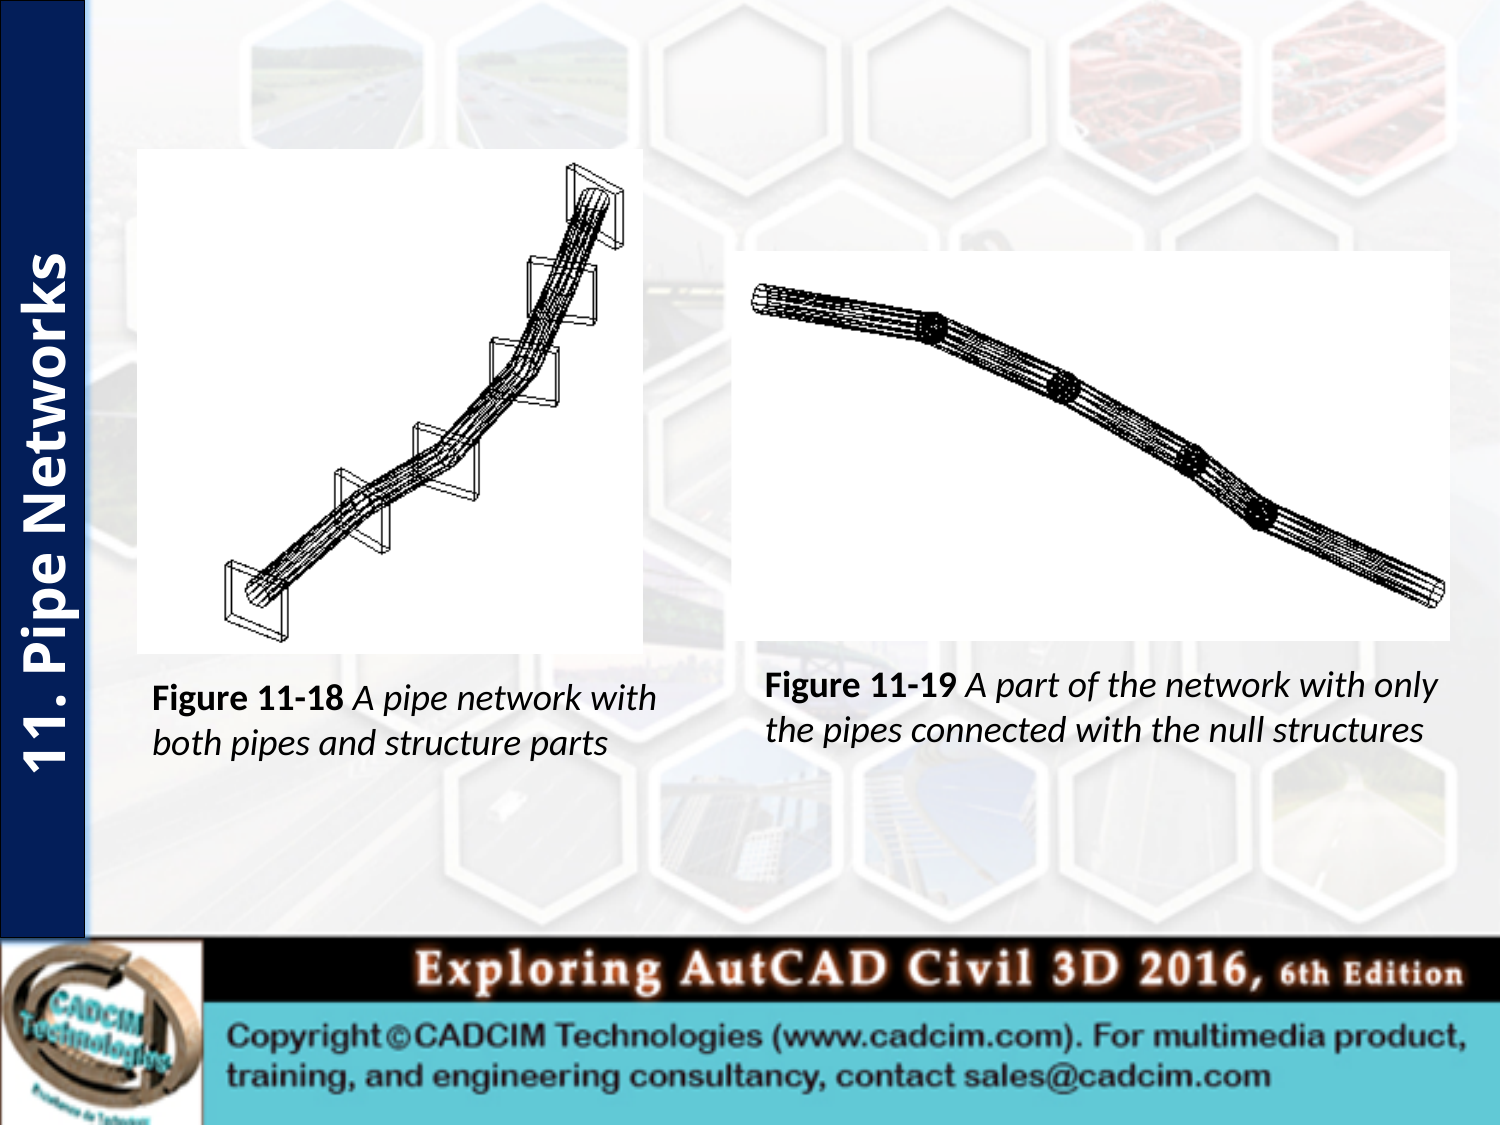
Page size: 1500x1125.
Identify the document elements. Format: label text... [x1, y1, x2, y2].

picture [0, 0, 1500, 1125]
text_box Figure 11-18 A pipe network with both pipes and structure parts [137, 665, 750, 771]
text_box Figure 11-19 A part of the network with only the pipes connected with the null structures [749, 653, 1500, 758]
